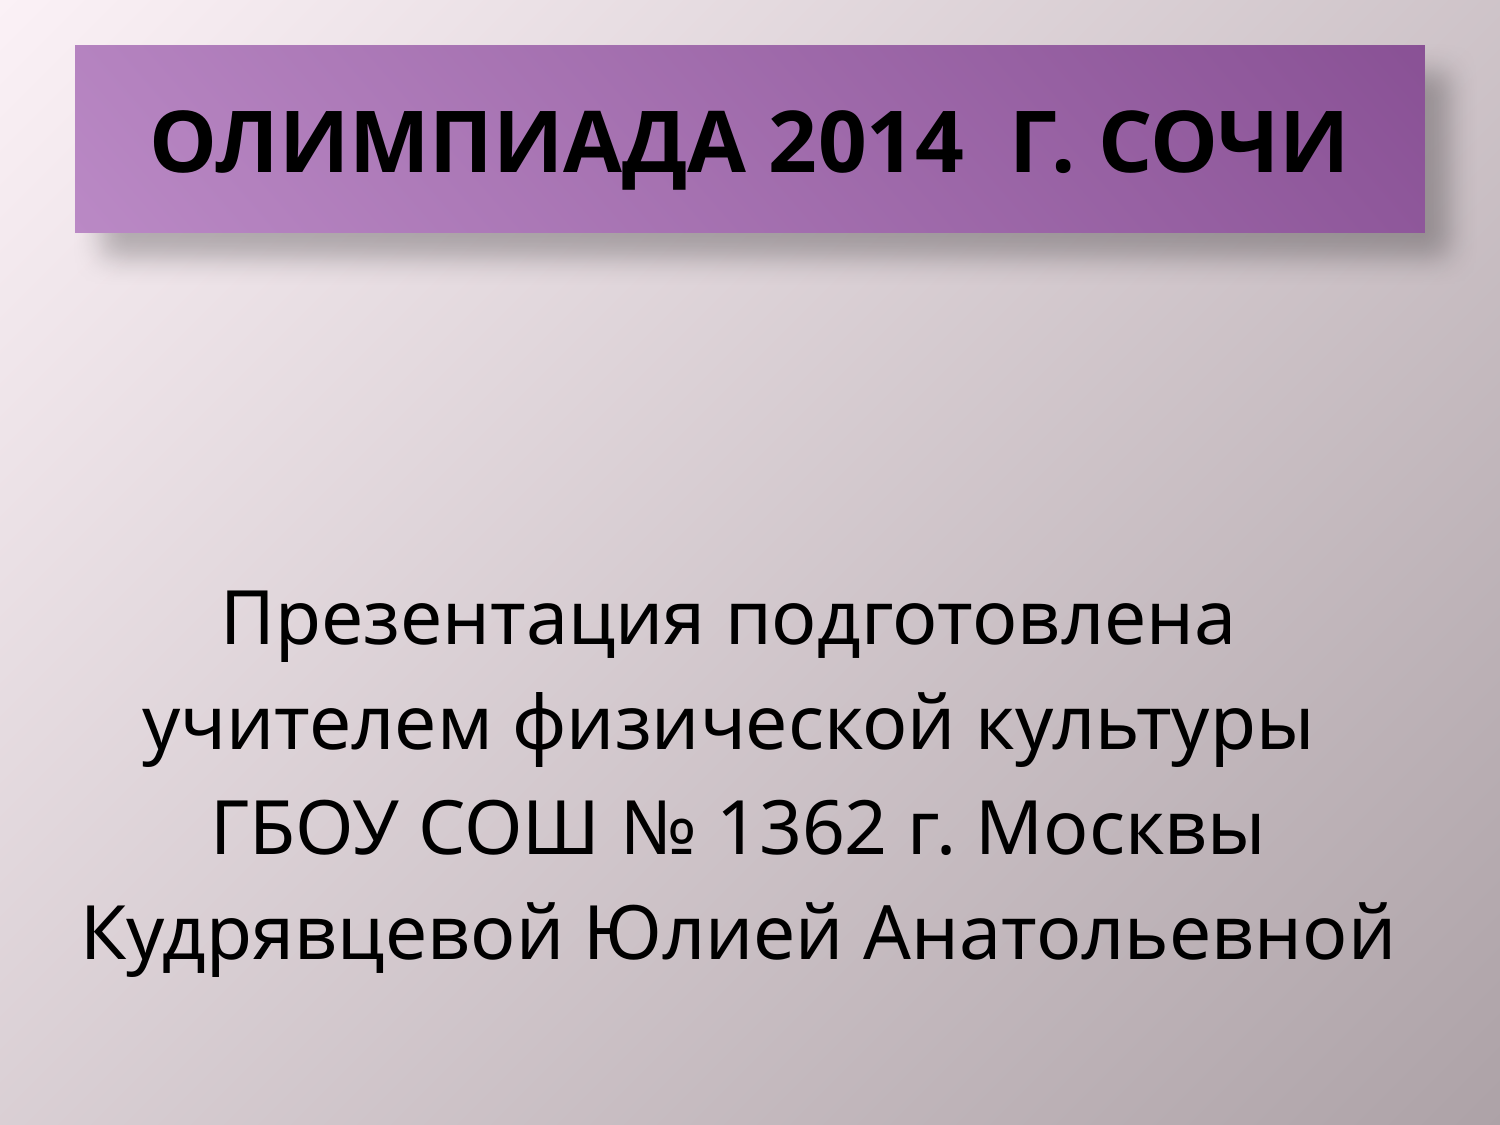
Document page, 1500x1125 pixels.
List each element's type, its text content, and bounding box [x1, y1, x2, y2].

list Презентация подготовлена учителем физической культуры ГБОУ СОШ № 1362 г. Москвы Кудрявцевой Юлией Анатольевной [29, 562, 1425, 1059]
title ОЛИМПИАДА 2014 г. СОЧИ [75, 45, 1425, 233]
